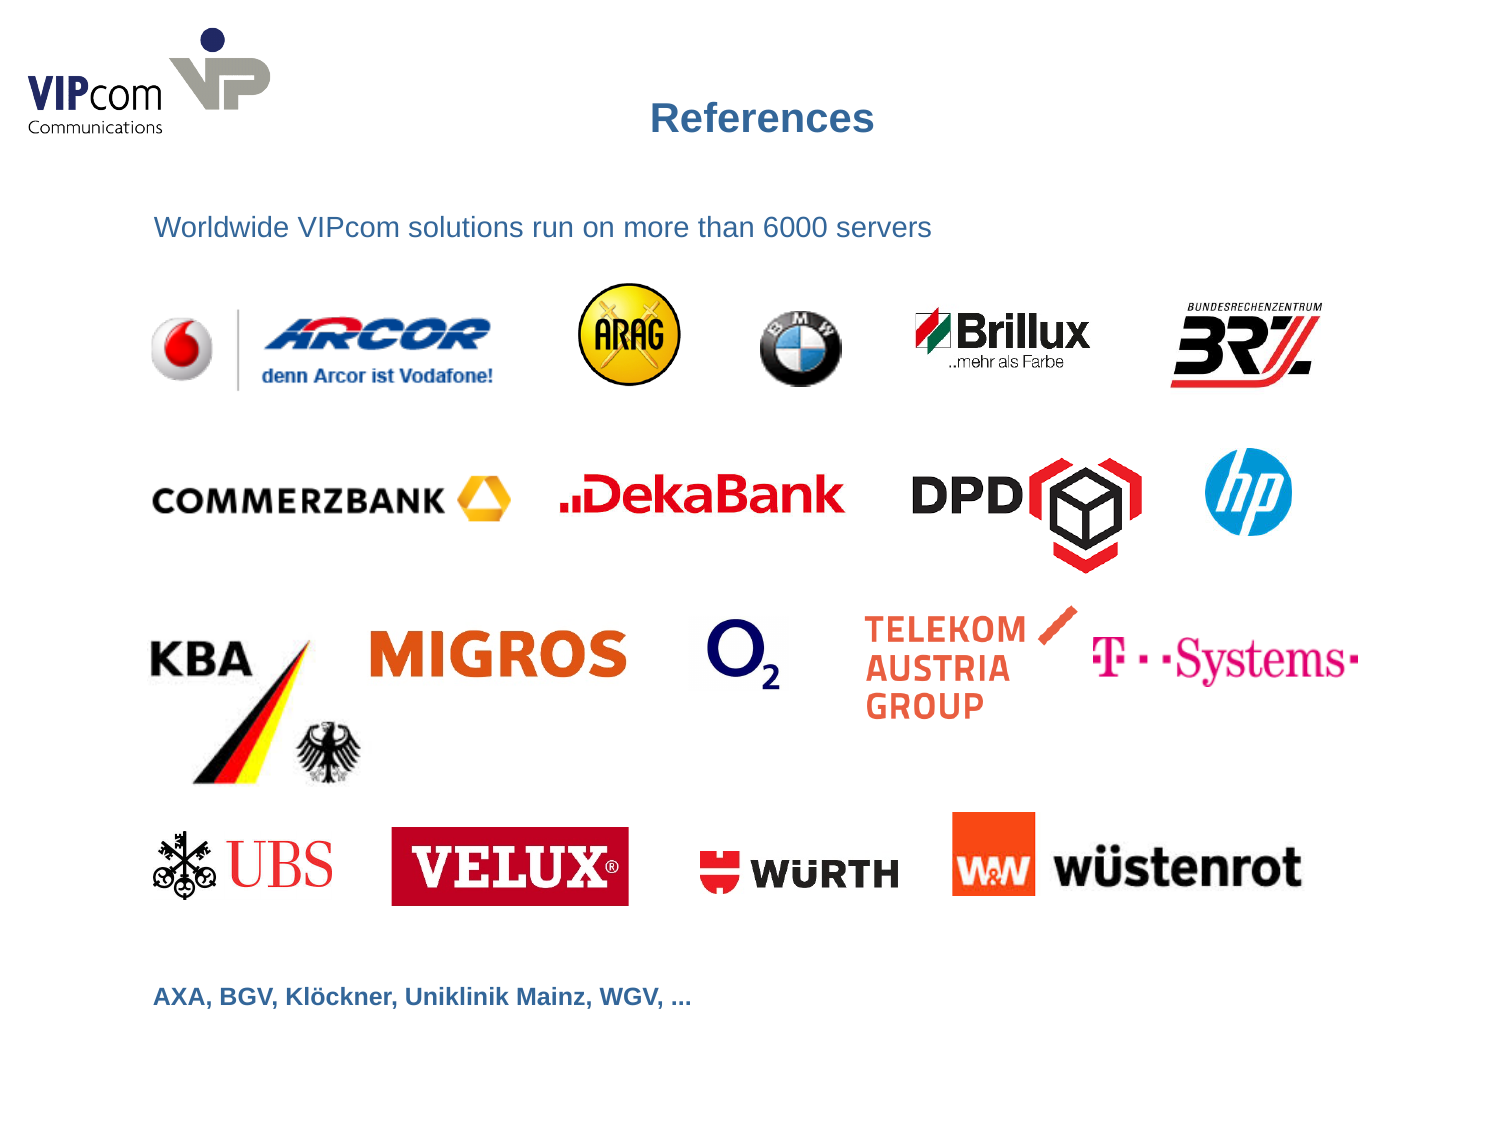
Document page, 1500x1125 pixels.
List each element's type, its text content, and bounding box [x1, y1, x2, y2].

picture [1262, 505, 1292, 536]
title References [125, 72, 1400, 160]
picture [576, 281, 682, 387]
picture [1240, 474, 1283, 536]
picture [893, 293, 1113, 381]
text_box Worldwide VIPcom solutions run on more than 6000 servers [139, 201, 957, 252]
picture [1161, 292, 1330, 395]
picture [132, 285, 522, 416]
picture [1205, 502, 1236, 536]
picture [391, 827, 629, 906]
picture [1258, 448, 1292, 479]
picture [952, 812, 1312, 896]
picture [24, 24, 274, 137]
picture [862, 601, 1079, 721]
picture [140, 467, 518, 535]
picture [1205, 448, 1252, 511]
picture [147, 608, 651, 794]
picture [688, 616, 789, 691]
picture [909, 454, 1145, 577]
picture [153, 831, 332, 900]
picture [549, 463, 856, 524]
picture [1093, 637, 1358, 687]
picture [760, 311, 842, 387]
picture [700, 851, 898, 894]
text_box AXA, BGV, Klöckner, Uniklinik Mainz, WGV, ... [138, 972, 1387, 1018]
